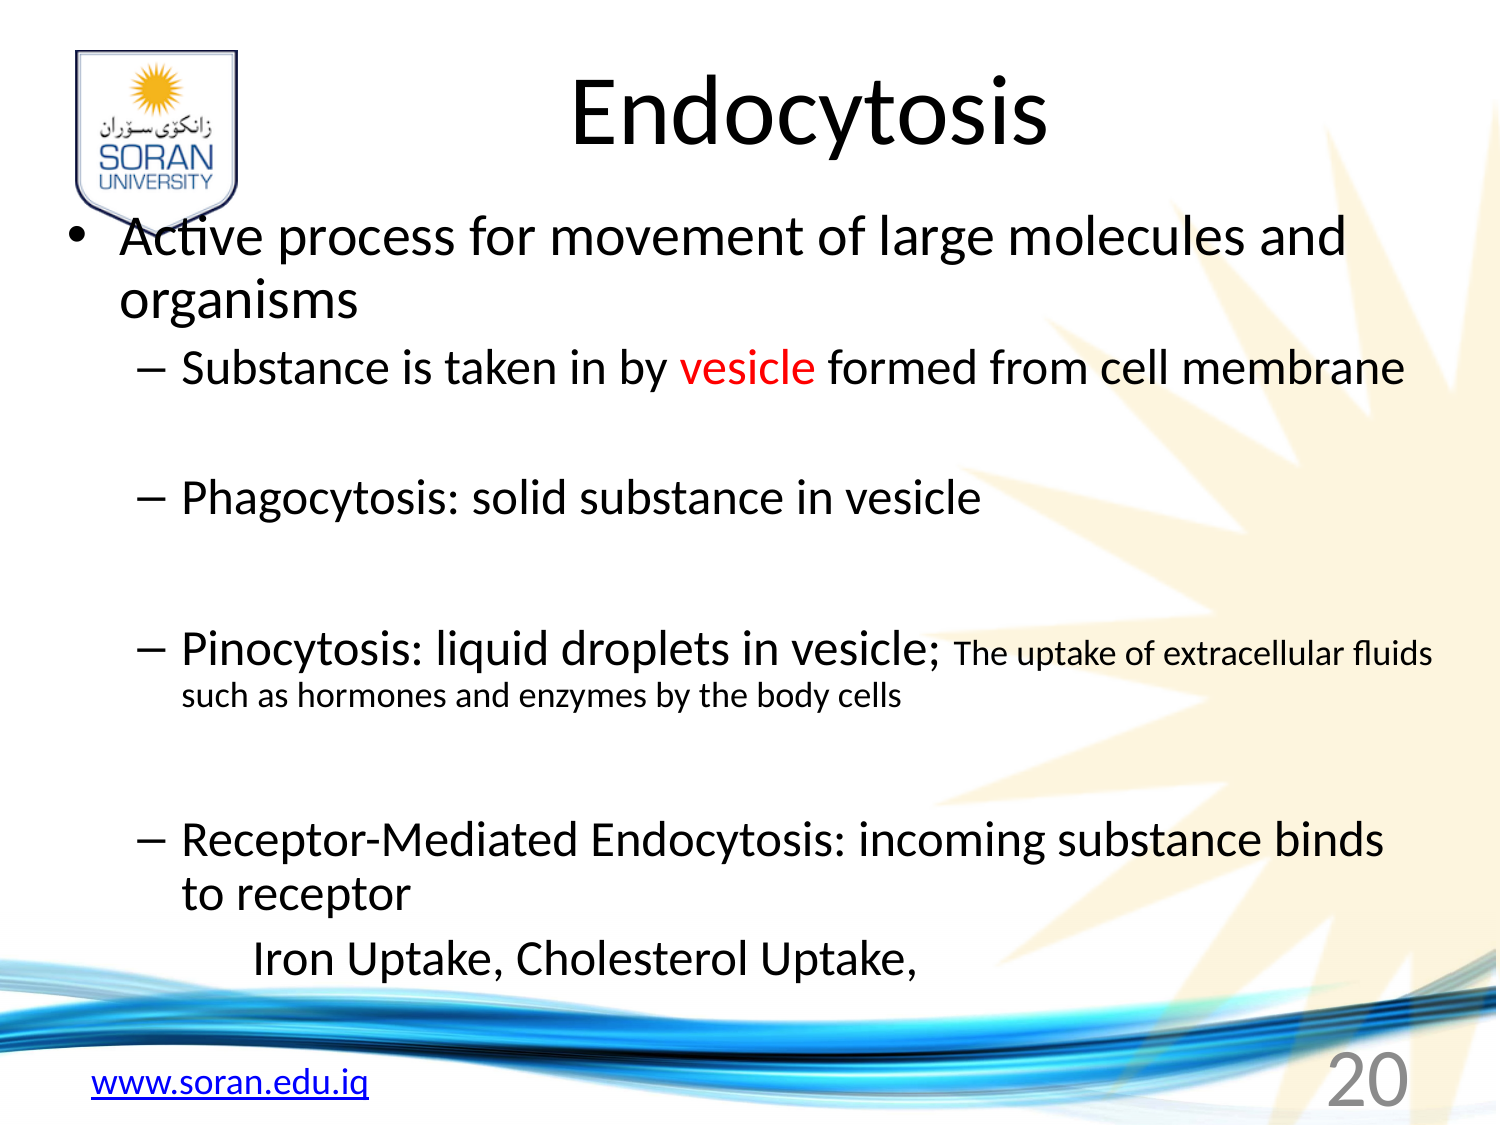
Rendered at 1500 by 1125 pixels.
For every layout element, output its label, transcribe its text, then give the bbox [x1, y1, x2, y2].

picture [0, 99, 1500, 1125]
title Endocytosis [271, 37, 1229, 173]
picture [75, 50, 238, 198]
slide_number 20 [1074, 1042, 1425, 1103]
list Active process for movement of large molecules and organisms Substance is taken in by vesicle formed from cell membrane Phagocytosis: solid substance in vesicle Pinocytosis: liquid droplets in vesicle; The uptake of extracellular fluids such as hormones and enzymes by the body cells Receptor-Mediated Endocytosis: incoming substance binds to receptor Iron Uptake, Cholesterol Uptake, [51, 198, 1453, 1011]
